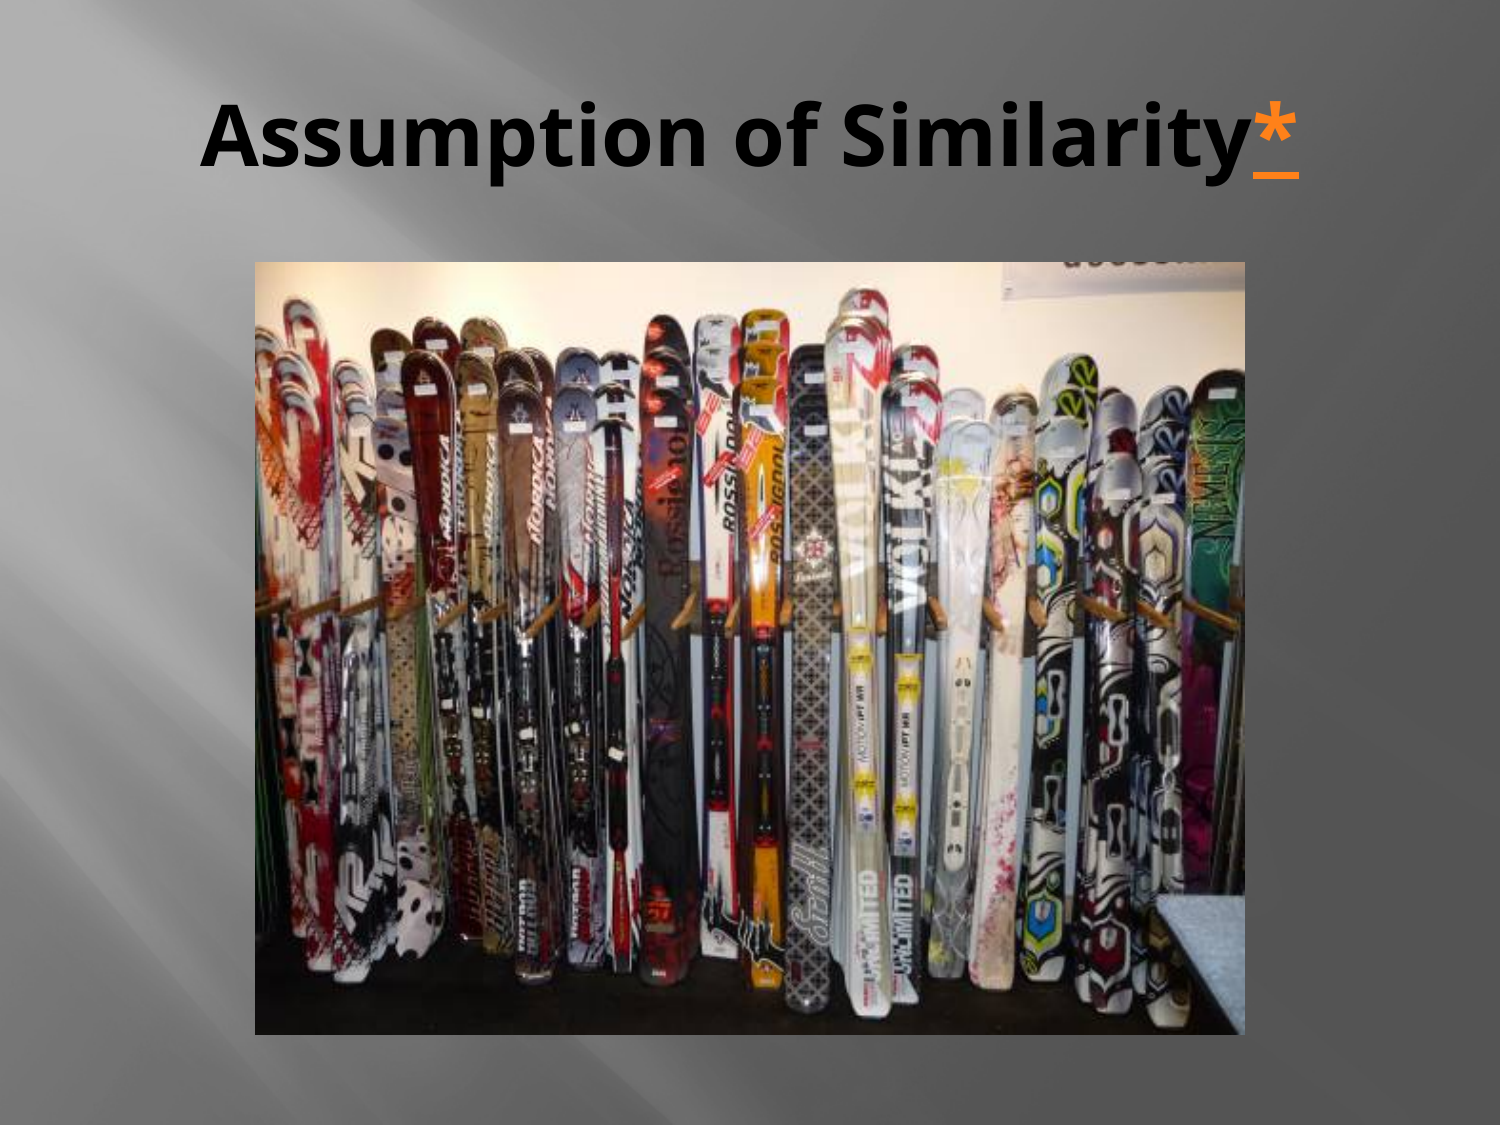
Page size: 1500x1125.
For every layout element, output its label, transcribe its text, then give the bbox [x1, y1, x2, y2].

title Assumption of Similarity* [75, 45, 1425, 233]
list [74, 262, 1426, 1036]
